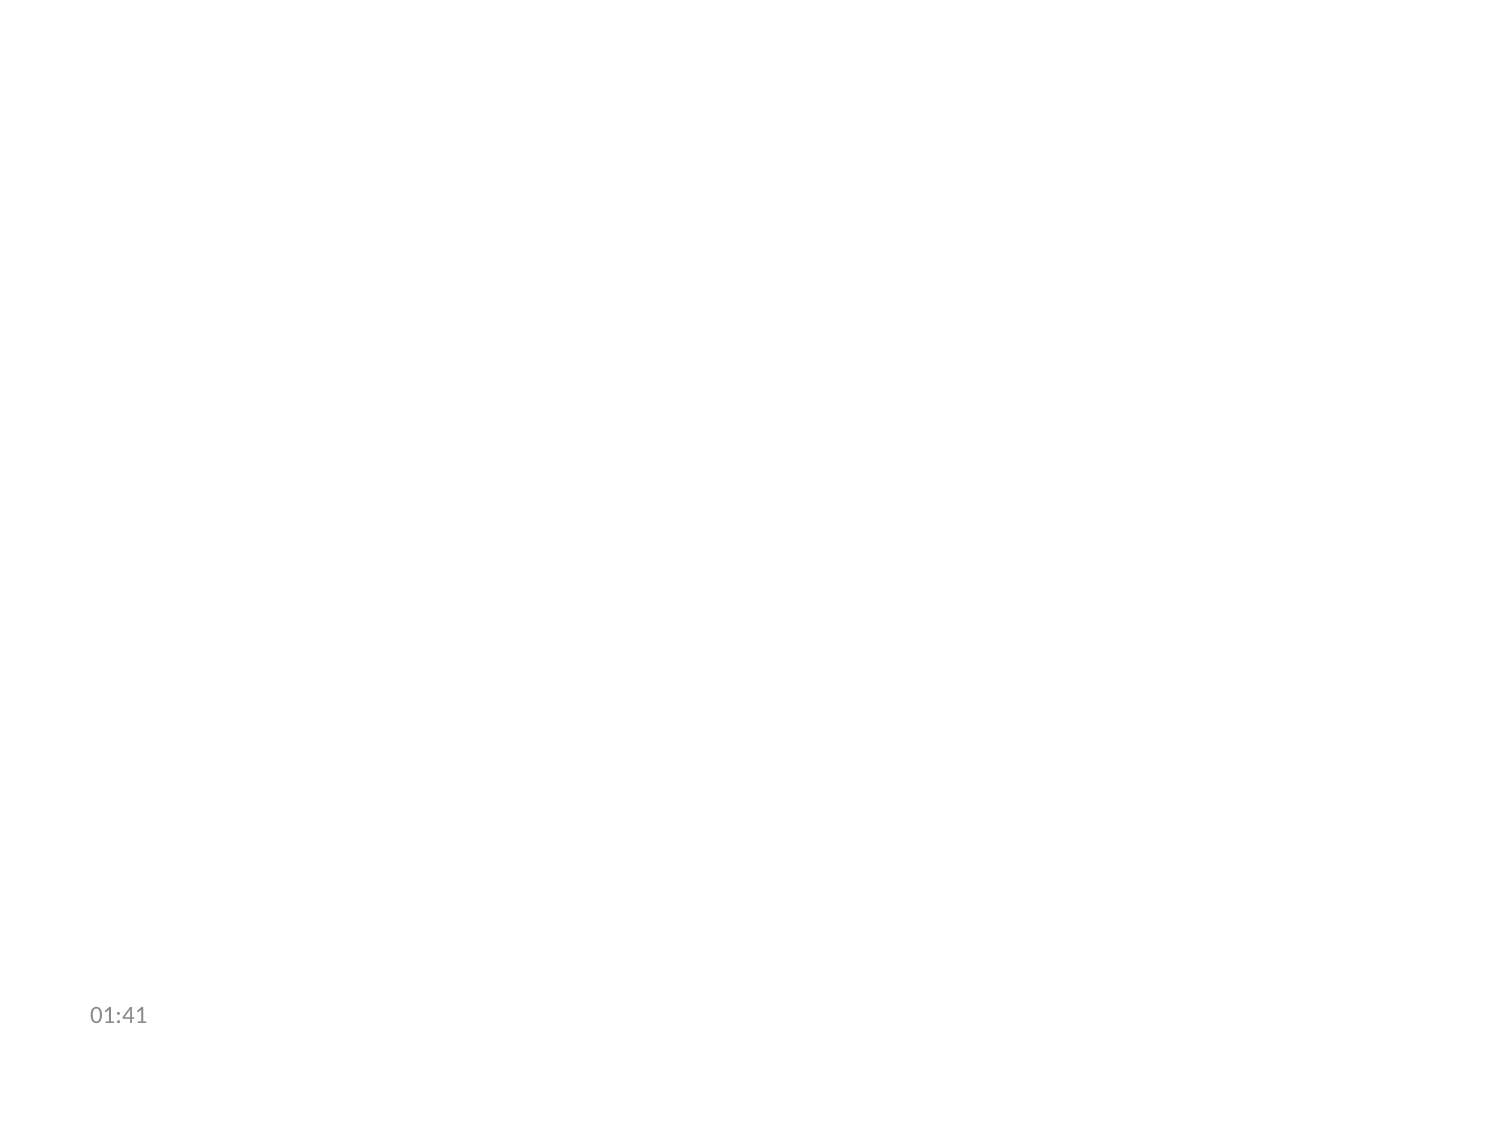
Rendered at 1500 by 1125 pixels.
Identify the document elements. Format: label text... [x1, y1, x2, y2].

text_box 15:35 [75, 983, 425, 1044]
